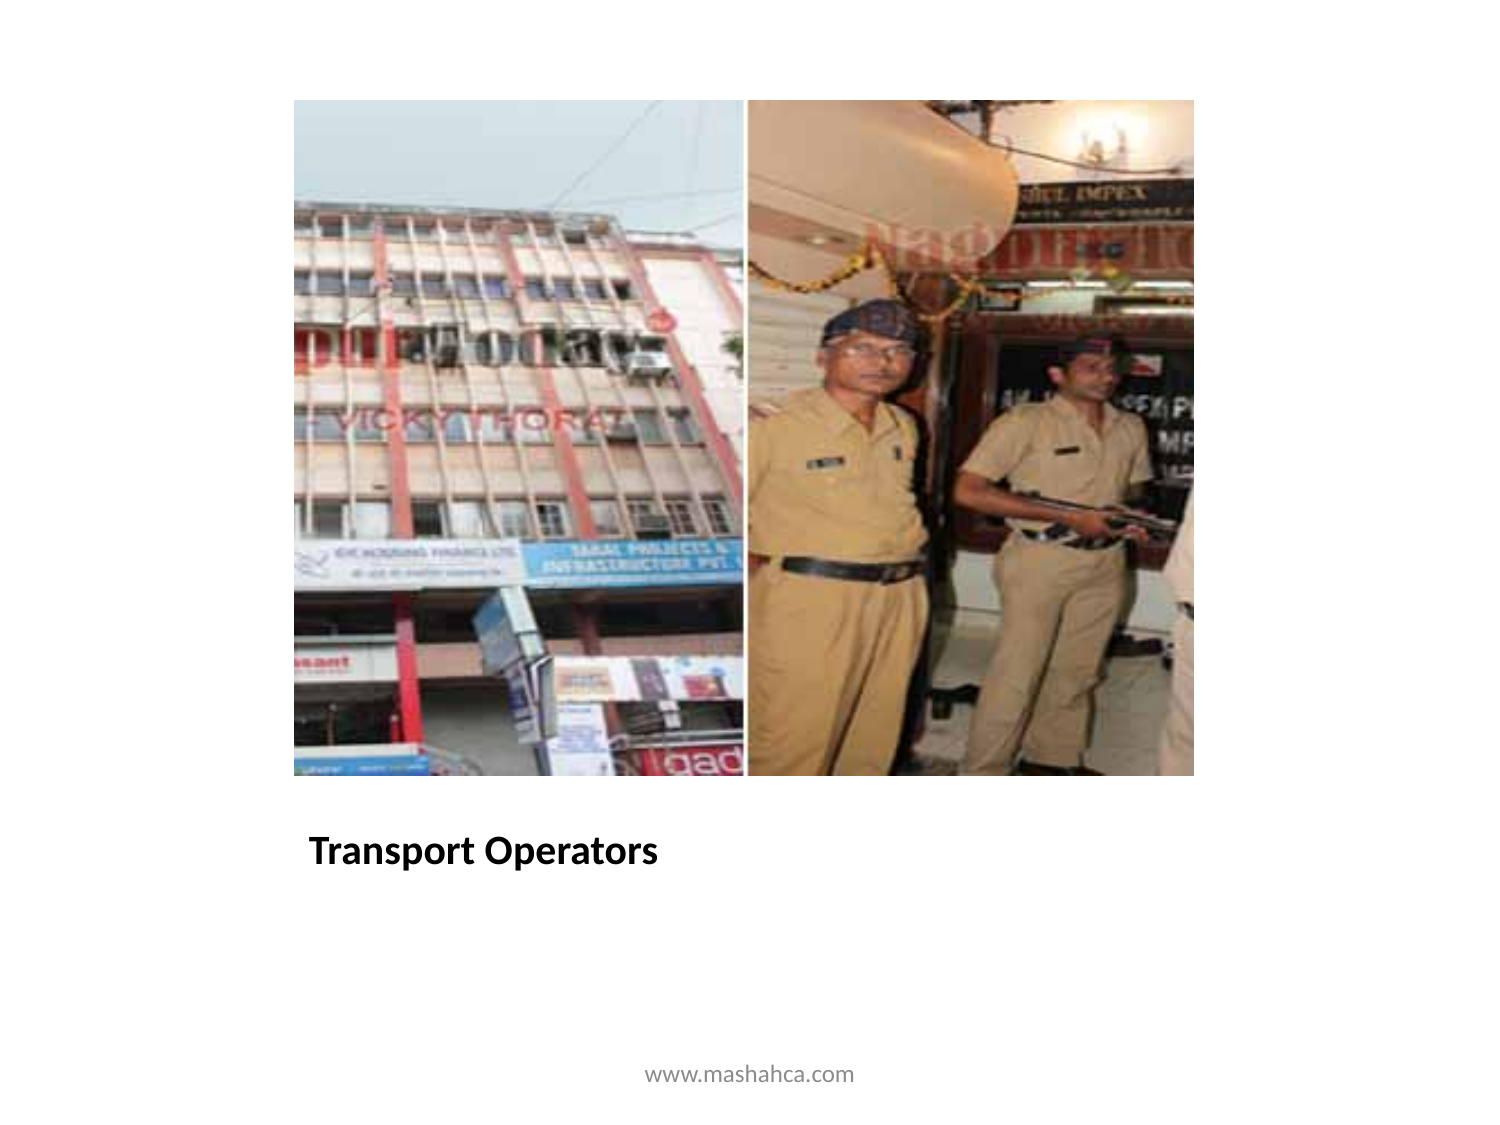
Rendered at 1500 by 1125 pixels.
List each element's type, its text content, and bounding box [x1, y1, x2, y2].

picture [293, 100, 1195, 776]
footer www.mashahca.com [512, 1042, 988, 1103]
title Transport Operators [294, 787, 1194, 881]
